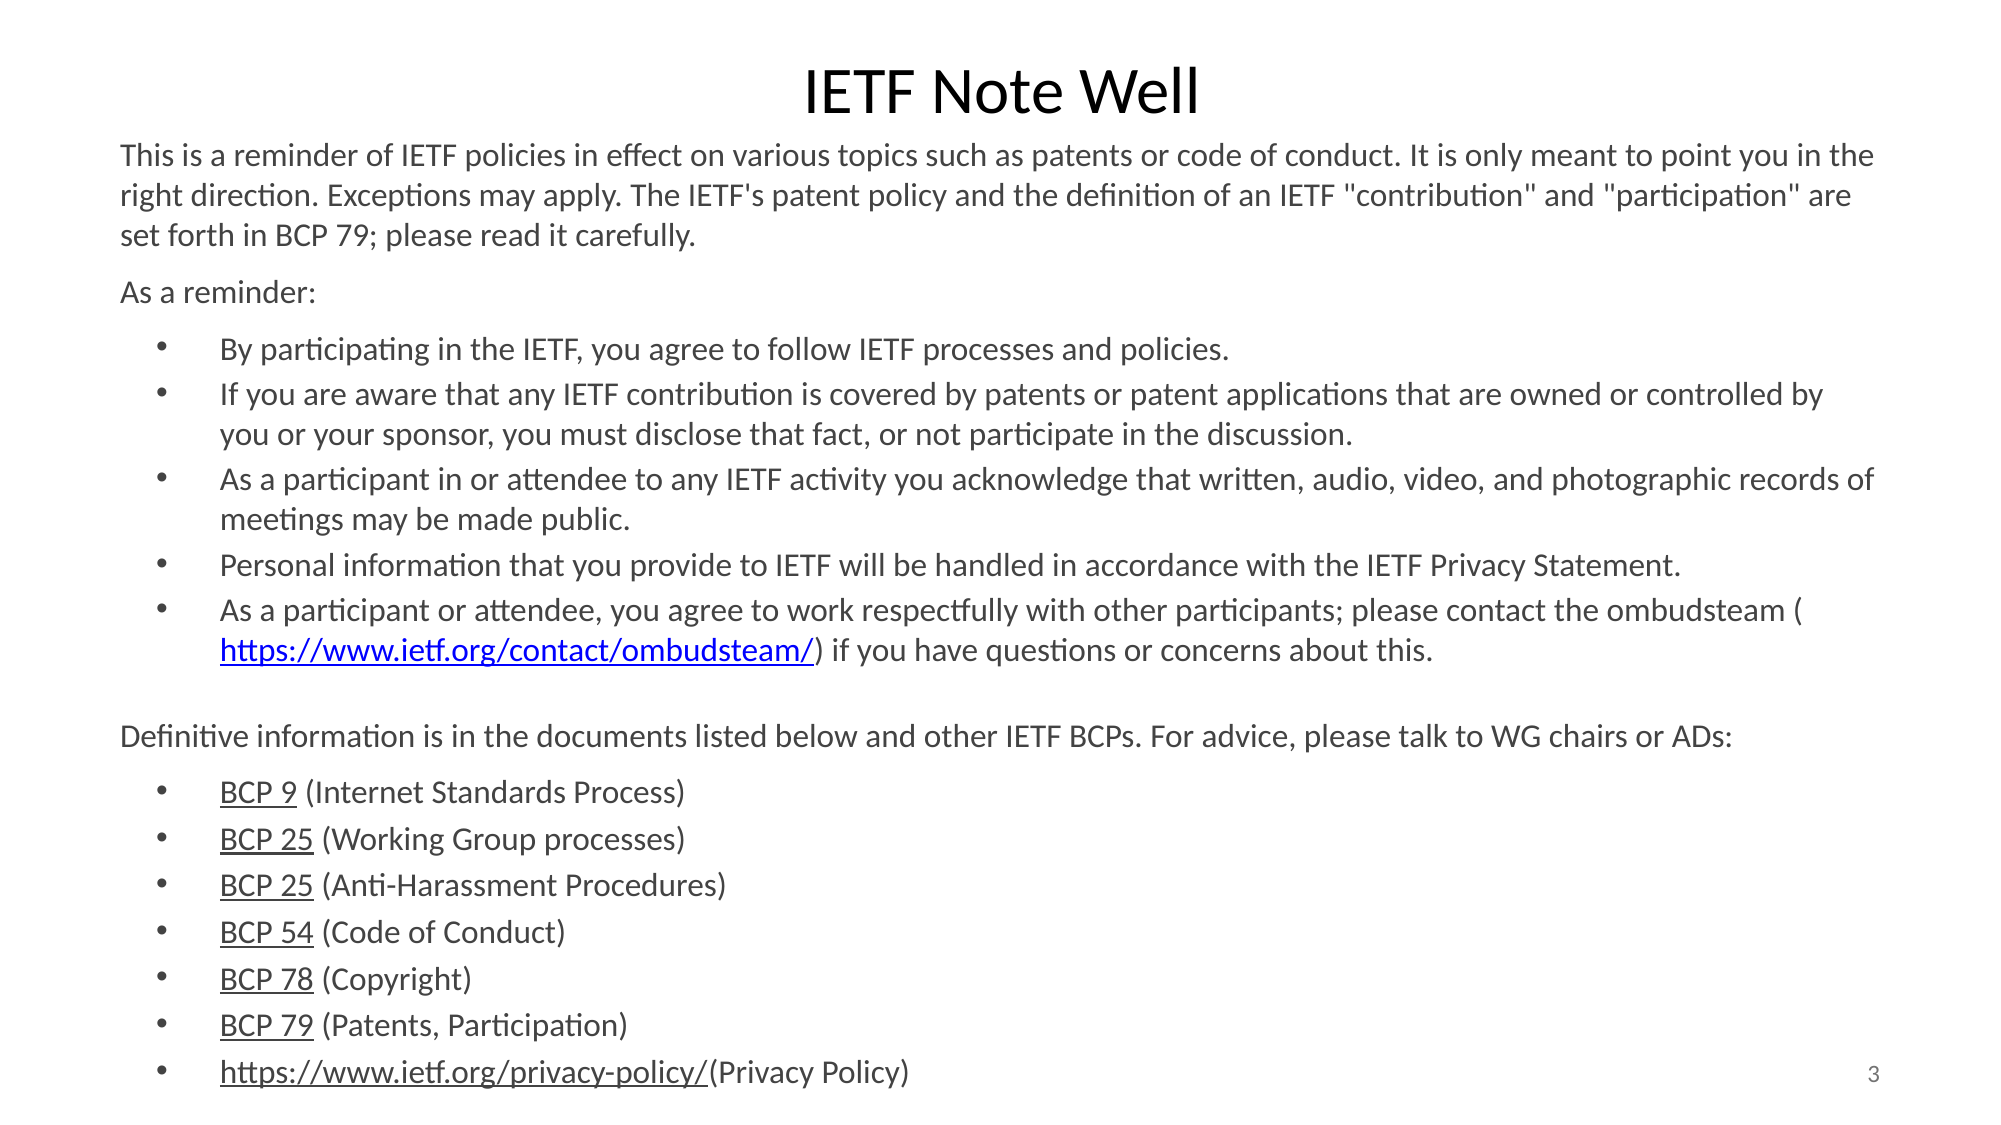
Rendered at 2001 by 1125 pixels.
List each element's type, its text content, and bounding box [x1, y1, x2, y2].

list This is a reminder of IETF policies in effect on various topics such as patents or code of conduct. It is only meant to point you in the right direction. Exceptions may apply. The IETF's patent policy and the definition of an IETF "contribution" and "participation" are set forth in BCP 79; please read it carefully. As a reminder: By participating in the IETF, you agree to follow IETF processes and policies. If you are aware that any IETF contribution is covered by patents or patent applications that are owned or controlled by you or your sponsor, you must disclose that fact, or not participate in the discussion. As a participant in or attendee to any IETF activity you acknowledge that written, audio, video, and photographic records of meetings may be made public. Personal information that you provide to IETF will be handled in accordance with the IETF Privacy Statement. As a participant or attendee, you agree to work respectfully with other participants; please contact the ombudsteam (https://www.ietf.org/contact/ombudsteam/) if you have questions or concerns about this. Definitive information is in the documents listed below and other IETF BCPs. For advice, please talk to WG chairs or ADs: BCP 9 (Internet Standards Process) BCP 25 (Working Group processes) BCP 25 (Anti-Harassment Procedures) BCP 54 (Code of Conduct) BCP 78 (Copyright) BCP 79 (Patents, Participation) https://www.ietf.org/privacy-policy/(Privacy Policy) [99, 113, 1900, 1059]
slide_number 3 [1433, 1042, 1900, 1103]
title IETF Note Well [102, 19, 1903, 147]
